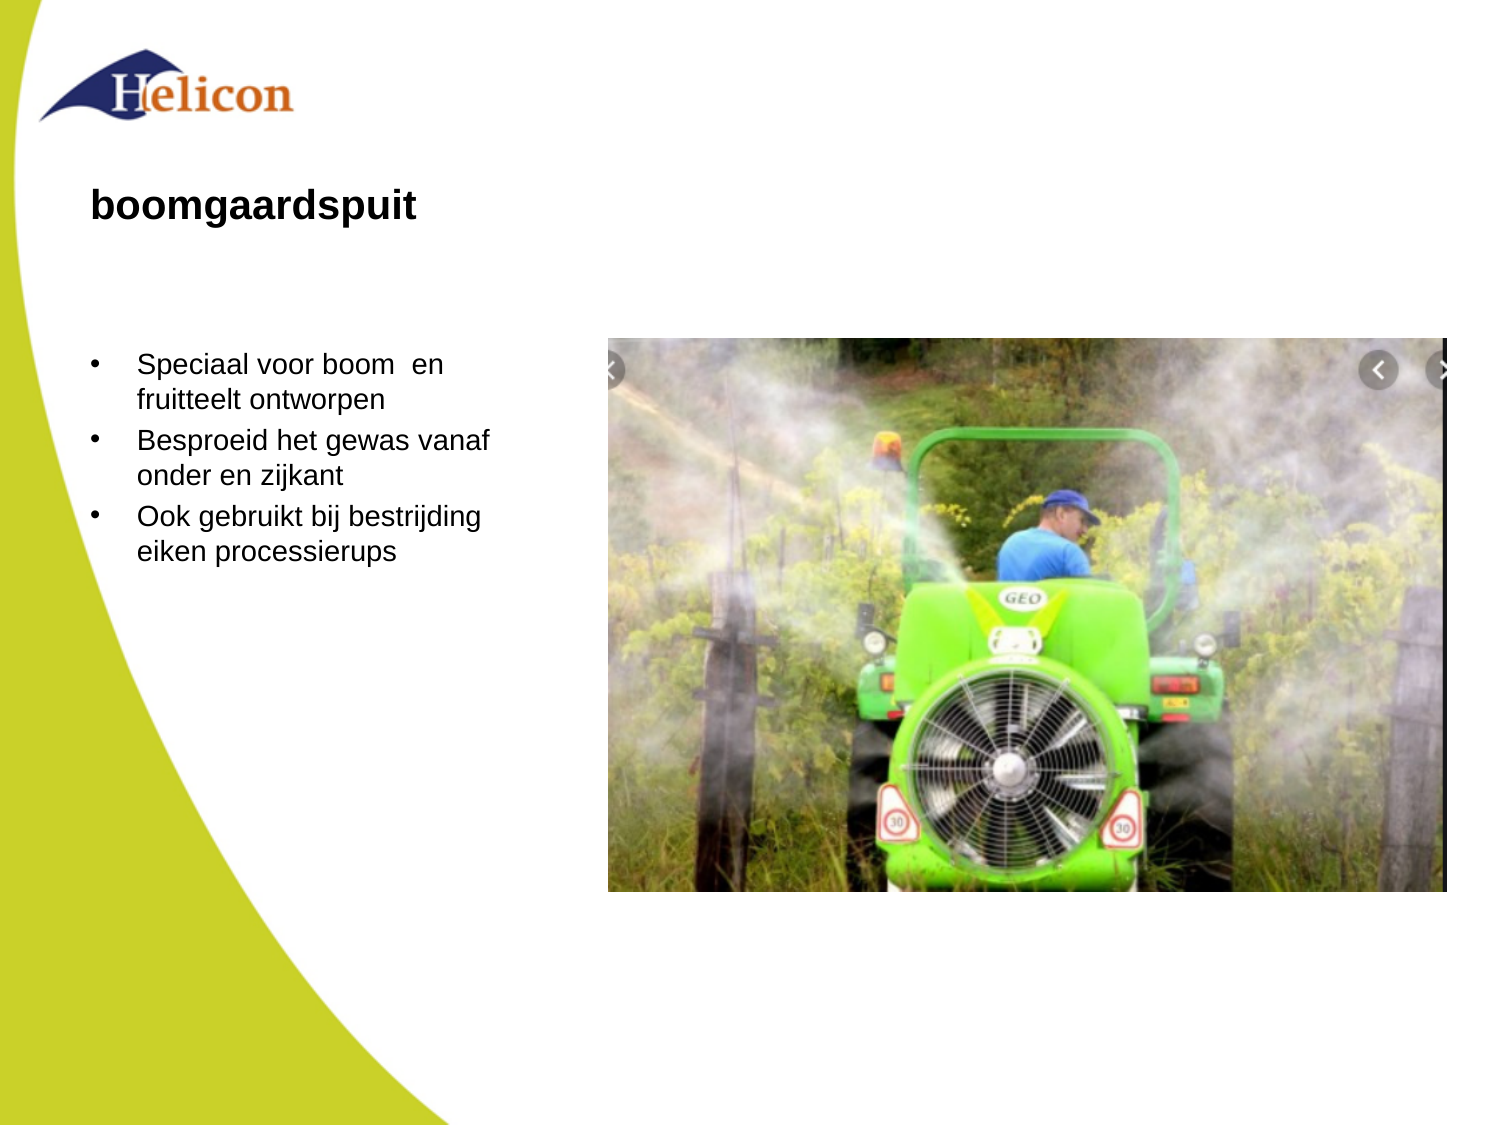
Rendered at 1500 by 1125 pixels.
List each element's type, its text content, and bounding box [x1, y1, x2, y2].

list Speciaal voor boom en fruitteelt ontworpen Besproeid het gewas vanaf onder en zijkant Ook gebruikt bij bestrijding eiken processierups [75, 338, 569, 1005]
title boomgaardspuit [75, 44, 1425, 236]
picture [0, 0, 1500, 1125]
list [608, 337, 1447, 892]
